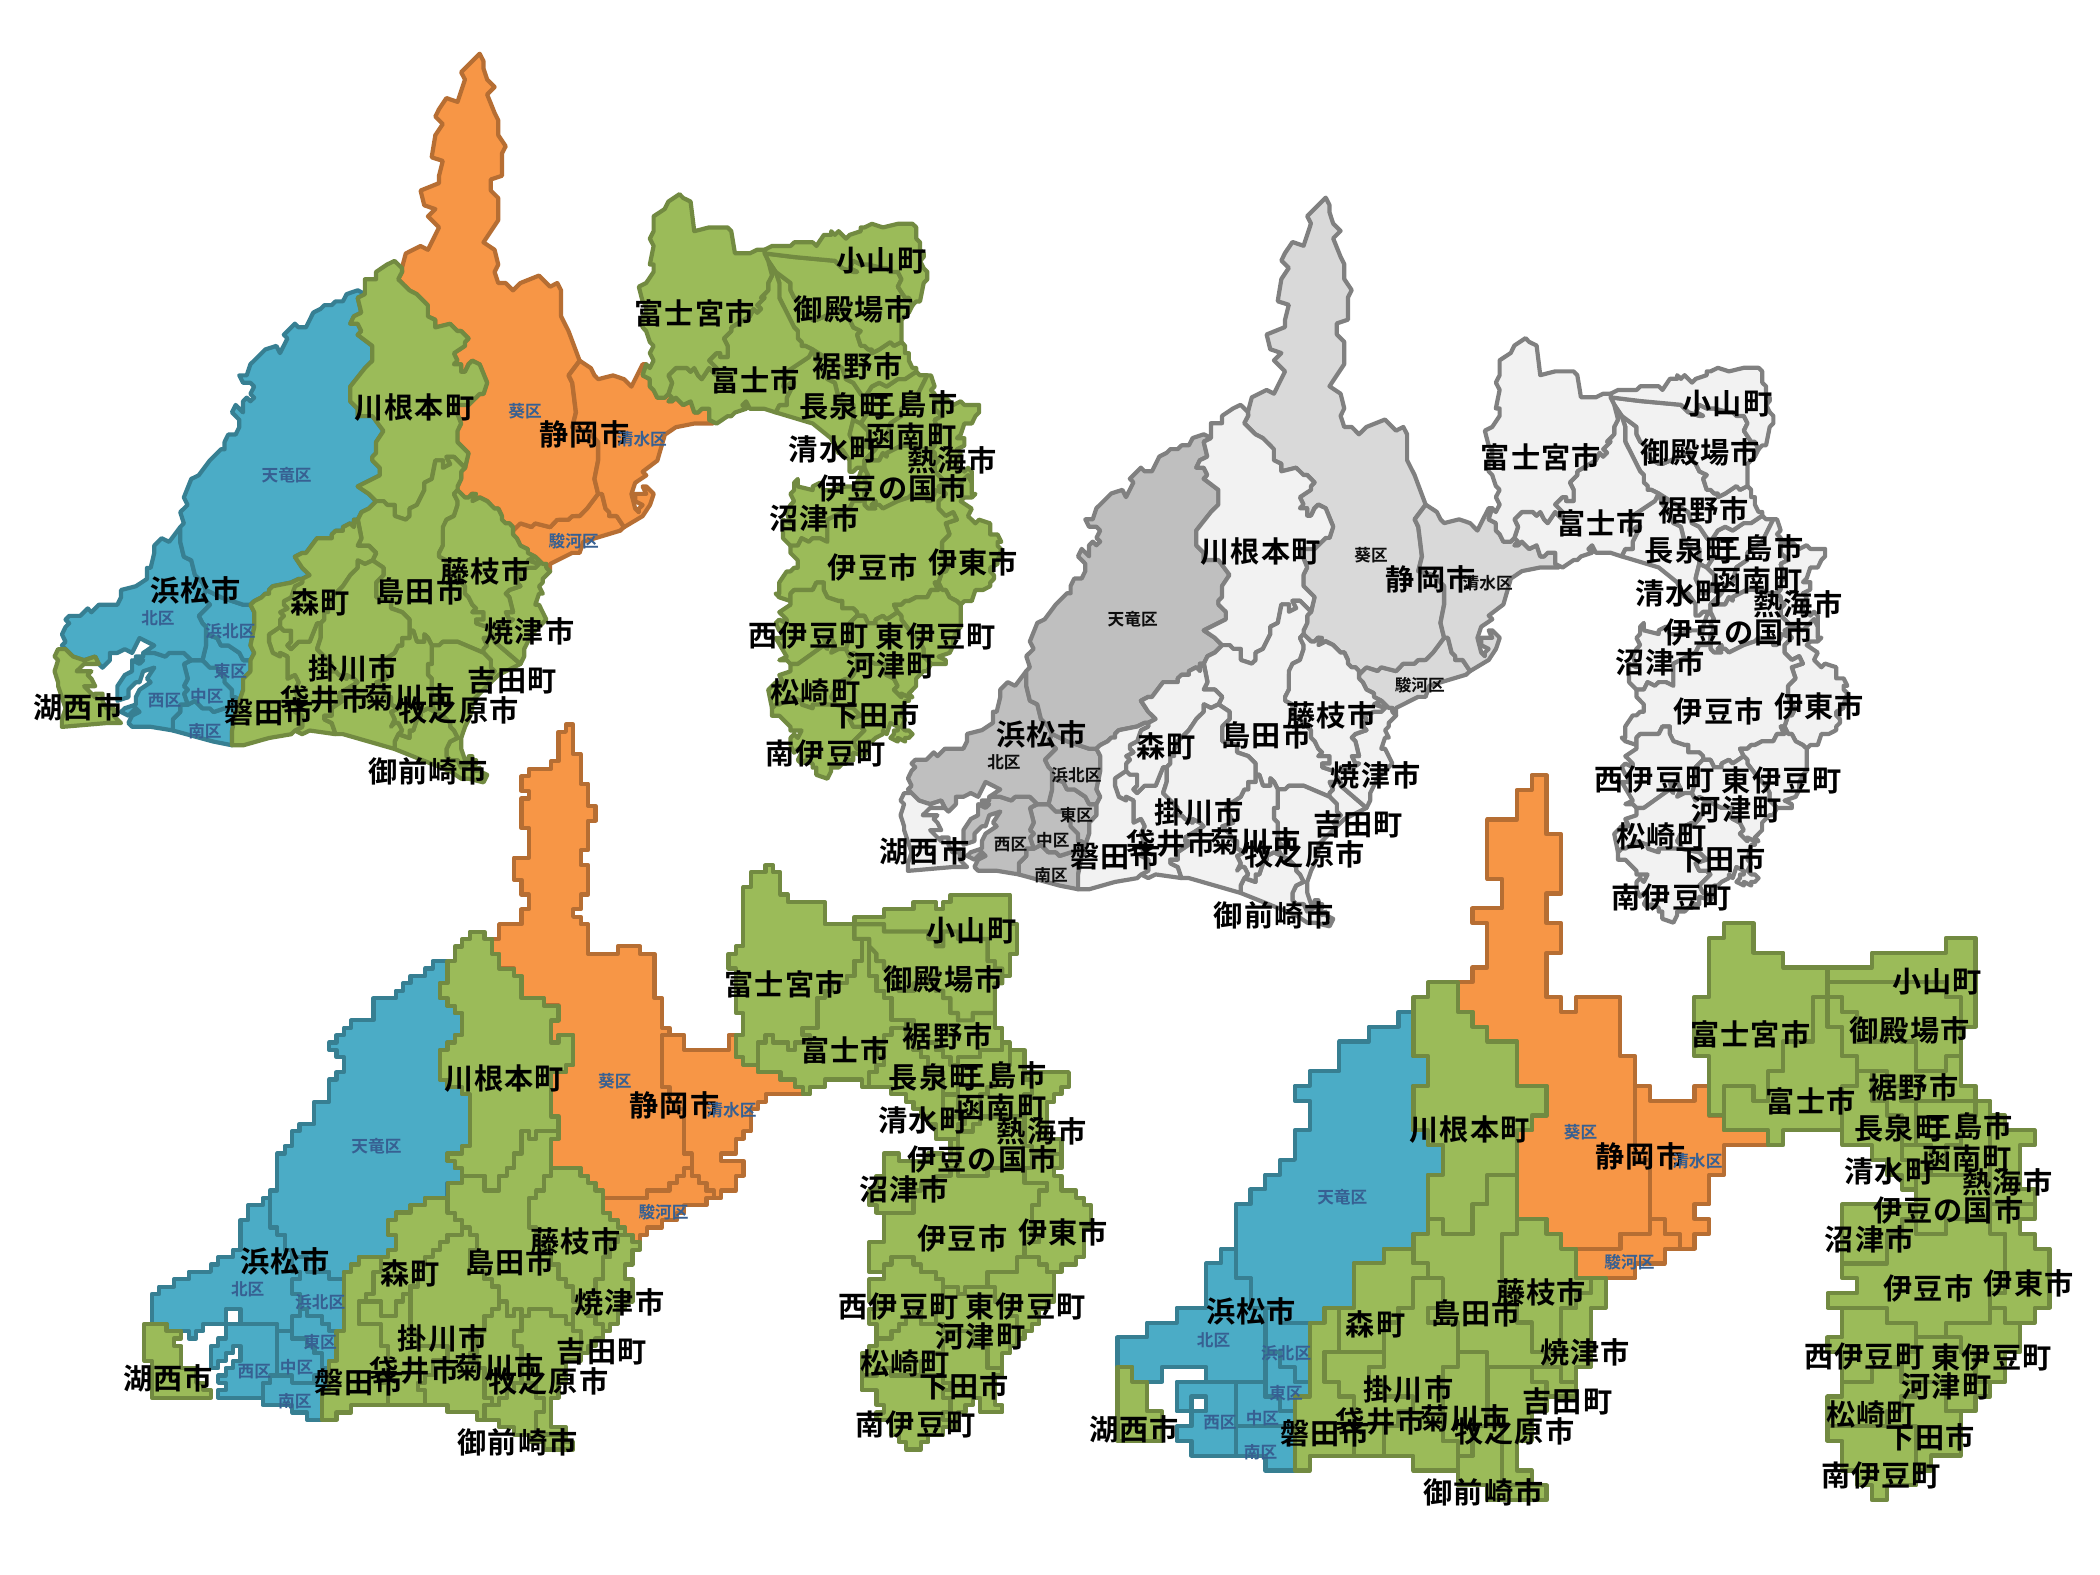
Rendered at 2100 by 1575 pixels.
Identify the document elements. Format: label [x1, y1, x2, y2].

text_box [17, 234, 1035, 797]
text_box [863, 378, 1881, 941]
text_box [1243, 197, 1559, 336]
text_box [971, 536, 1529, 893]
text_box [215, 1063, 773, 1420]
text_box [144, 864, 858, 903]
text_box [1181, 1114, 1739, 1471]
text_box [107, 905, 1125, 1468]
text_box [1129, 922, 2050, 954]
text_box [397, 53, 713, 192]
text_box [491, 805, 803, 863]
text_box [125, 392, 683, 749]
text_box [1072, 955, 2090, 1518]
text_box [1039, 337, 1848, 376]
text_box [54, 193, 1002, 232]
